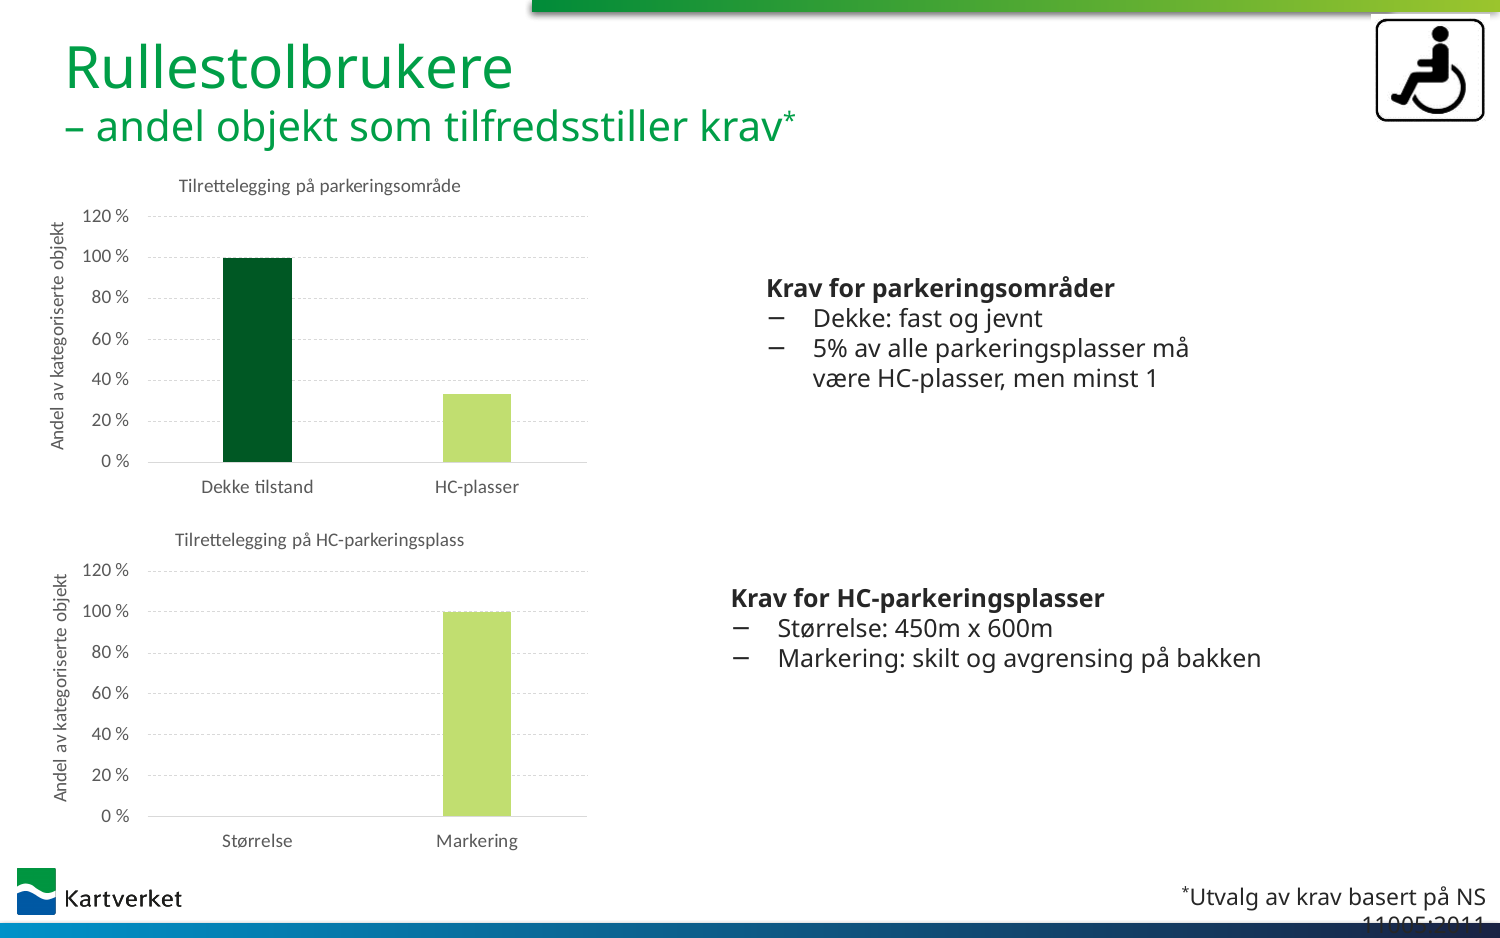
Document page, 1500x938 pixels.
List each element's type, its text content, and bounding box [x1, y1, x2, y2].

text_box *Utvalg av krav basert på NS 11005:2011 [1068, 873, 1500, 938]
picture [41, 166, 598, 505]
picture [1371, 13, 1491, 127]
text_box Krav for HC-parkeringsplasser Størrelse: 450m x 600m Markering: skilt og avgrensing på bakken [715, 574, 1278, 680]
picture [41, 520, 598, 859]
text_box Krav for parkeringsområder Dekke: fast og jevnt 5% av alle parkeringsplasser må være HC-plasser, men minst 1 [751, 264, 1232, 400]
text_box Rullestolbrukere – andel objekt som tilfredsstiller krav* [49, 23, 1431, 158]
